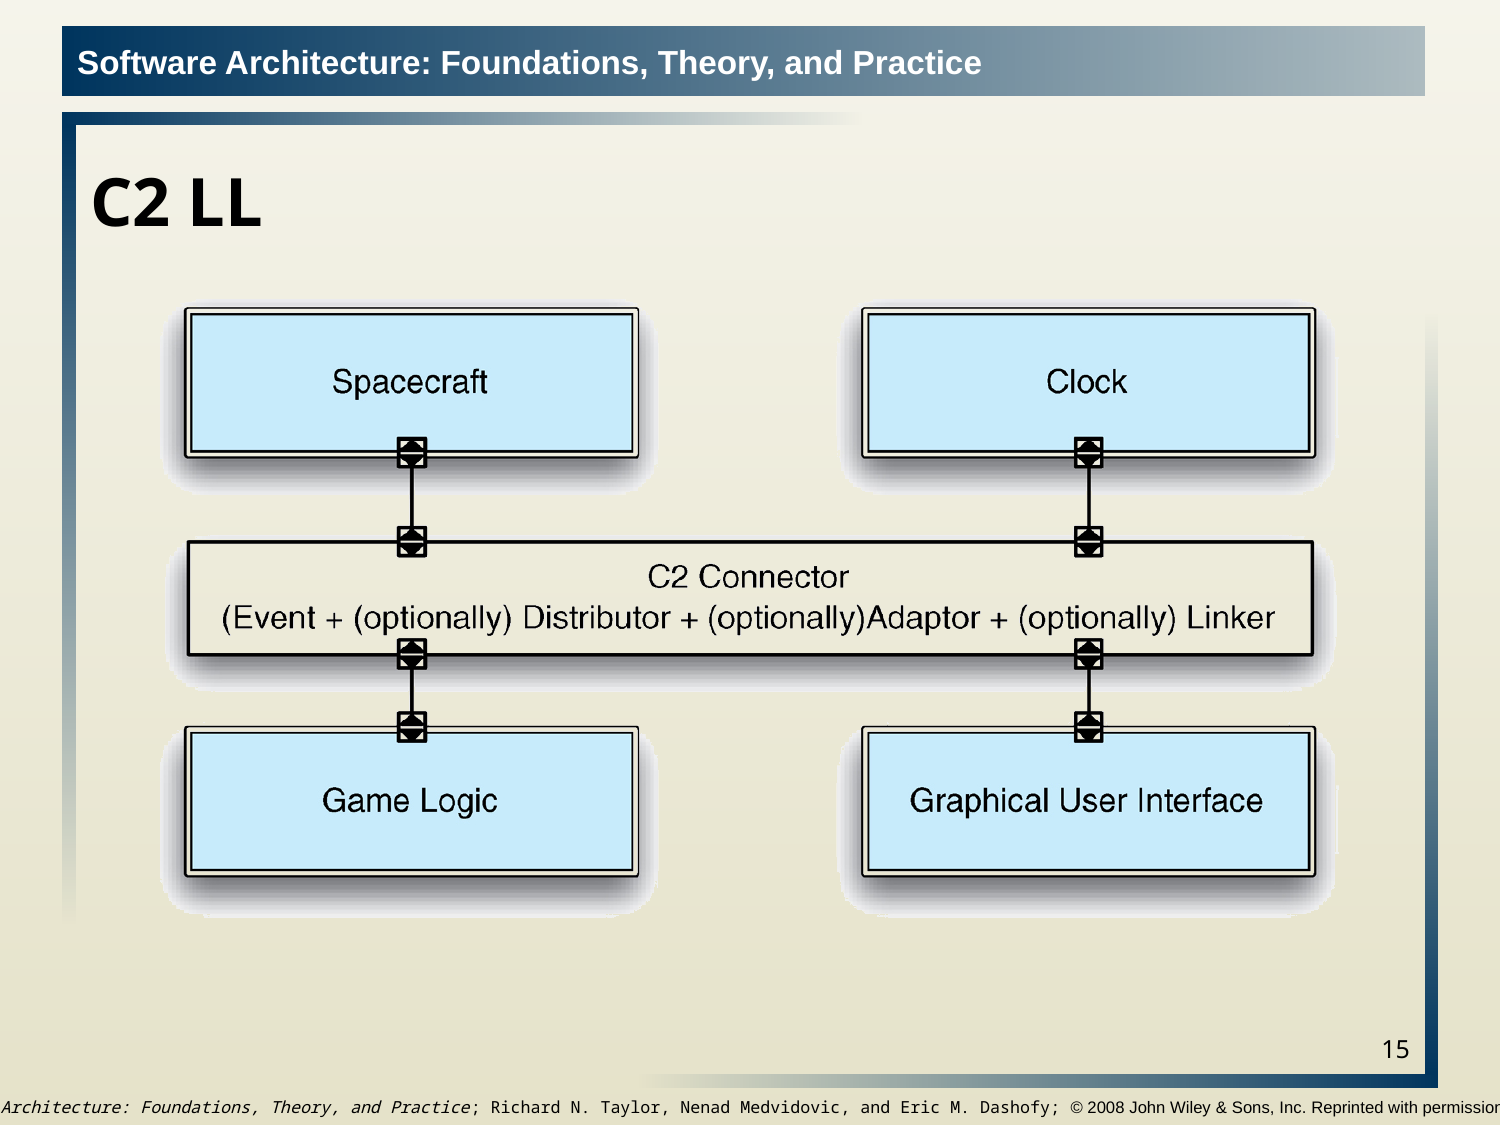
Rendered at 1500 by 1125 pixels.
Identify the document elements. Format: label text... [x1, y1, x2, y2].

slide_number 15 [1074, 999, 1426, 1076]
picture [143, 282, 1360, 938]
text_box Software Architecture: Foundations, Theory, and Practice; Richard N. Taylor, Nenad Medvidovic, and Eric M. Dashofy; © 2008 John Wiley & Sons, Inc. Reprinted with permission. [0, 1087, 1500, 1125]
title C2 LL [75, 125, 1425, 275]
